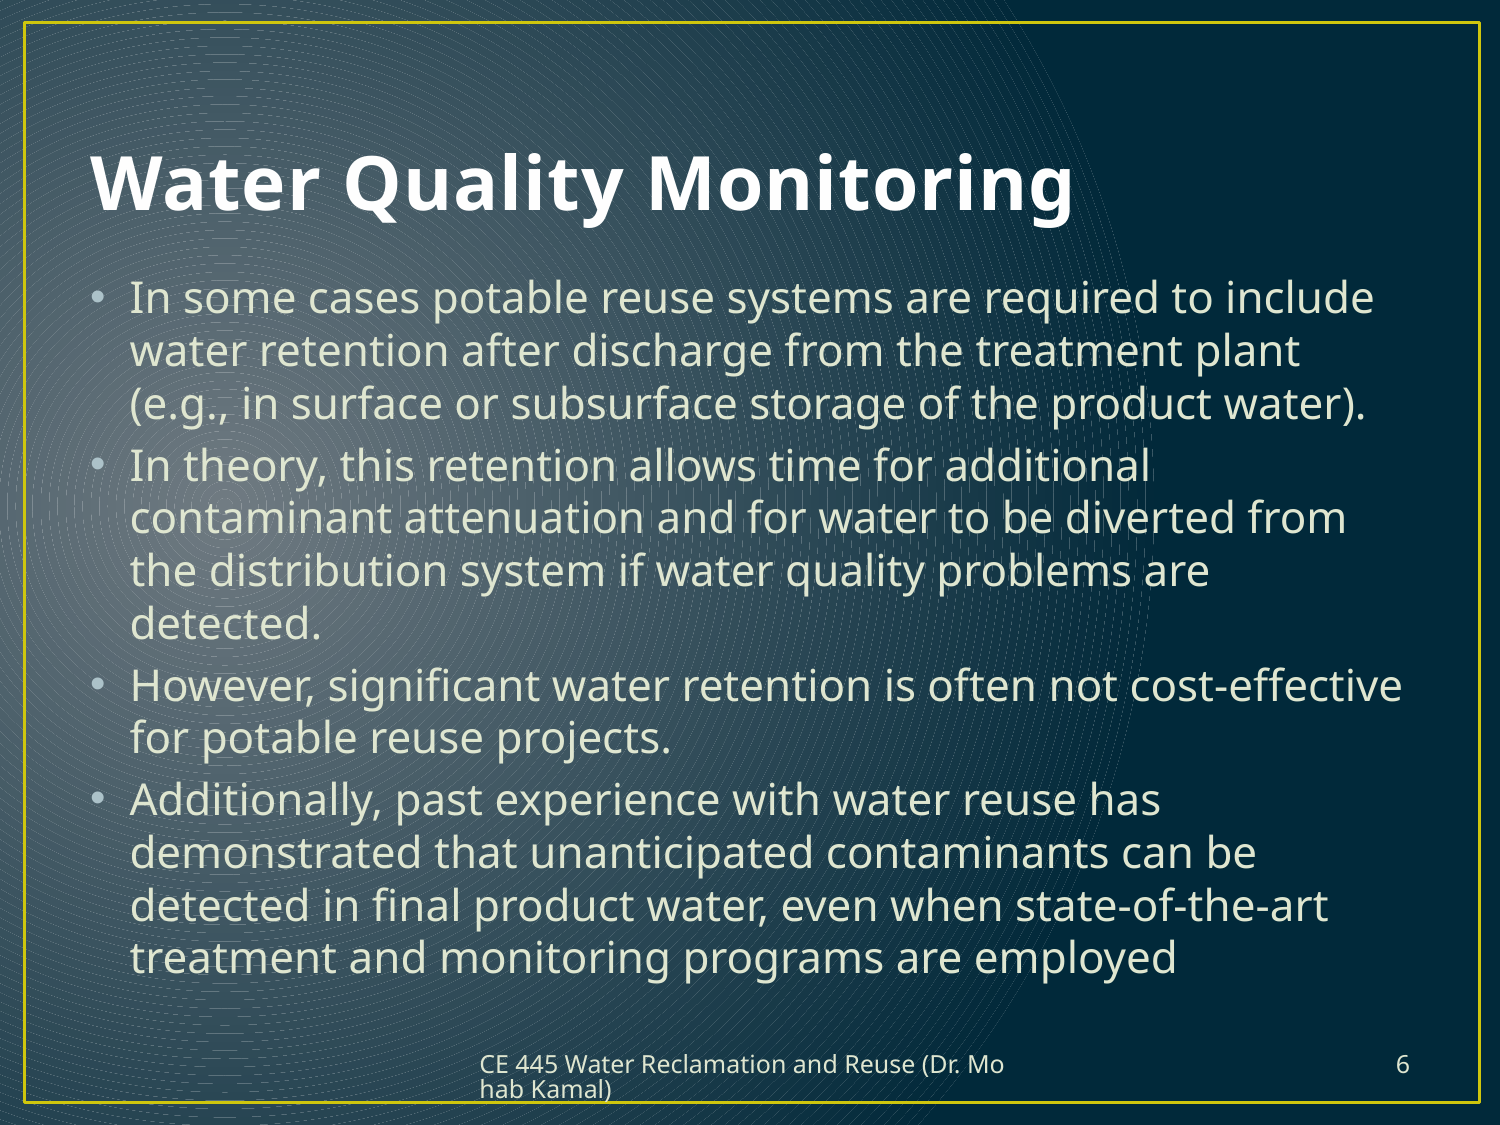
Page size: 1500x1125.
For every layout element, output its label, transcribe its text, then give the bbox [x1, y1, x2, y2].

footer CE 445 Water Reclamation and Reuse (Dr. Mohab Kamal) [464, 1035, 1036, 1096]
list In some cases potable reuse systems are required to include water retention after discharge from the treatment plant (e.g., in surface or subsurface storage of the product water). In theory, this retention allows time for additional contaminant attenuation and for water to be diverted from the distribution system if water quality problems are detected. However, significant water retention is often not cost-effective for potable reuse projects. Additionally, past experience with water reuse has demonstrated that unanticipated contaminants can be detected in final product water, even when state-of-the-art treatment and monitoring programs are employed [75, 262, 1425, 1005]
slide_number 6 [1074, 1035, 1425, 1096]
title Water Quality Monitoring [75, 45, 1425, 233]
